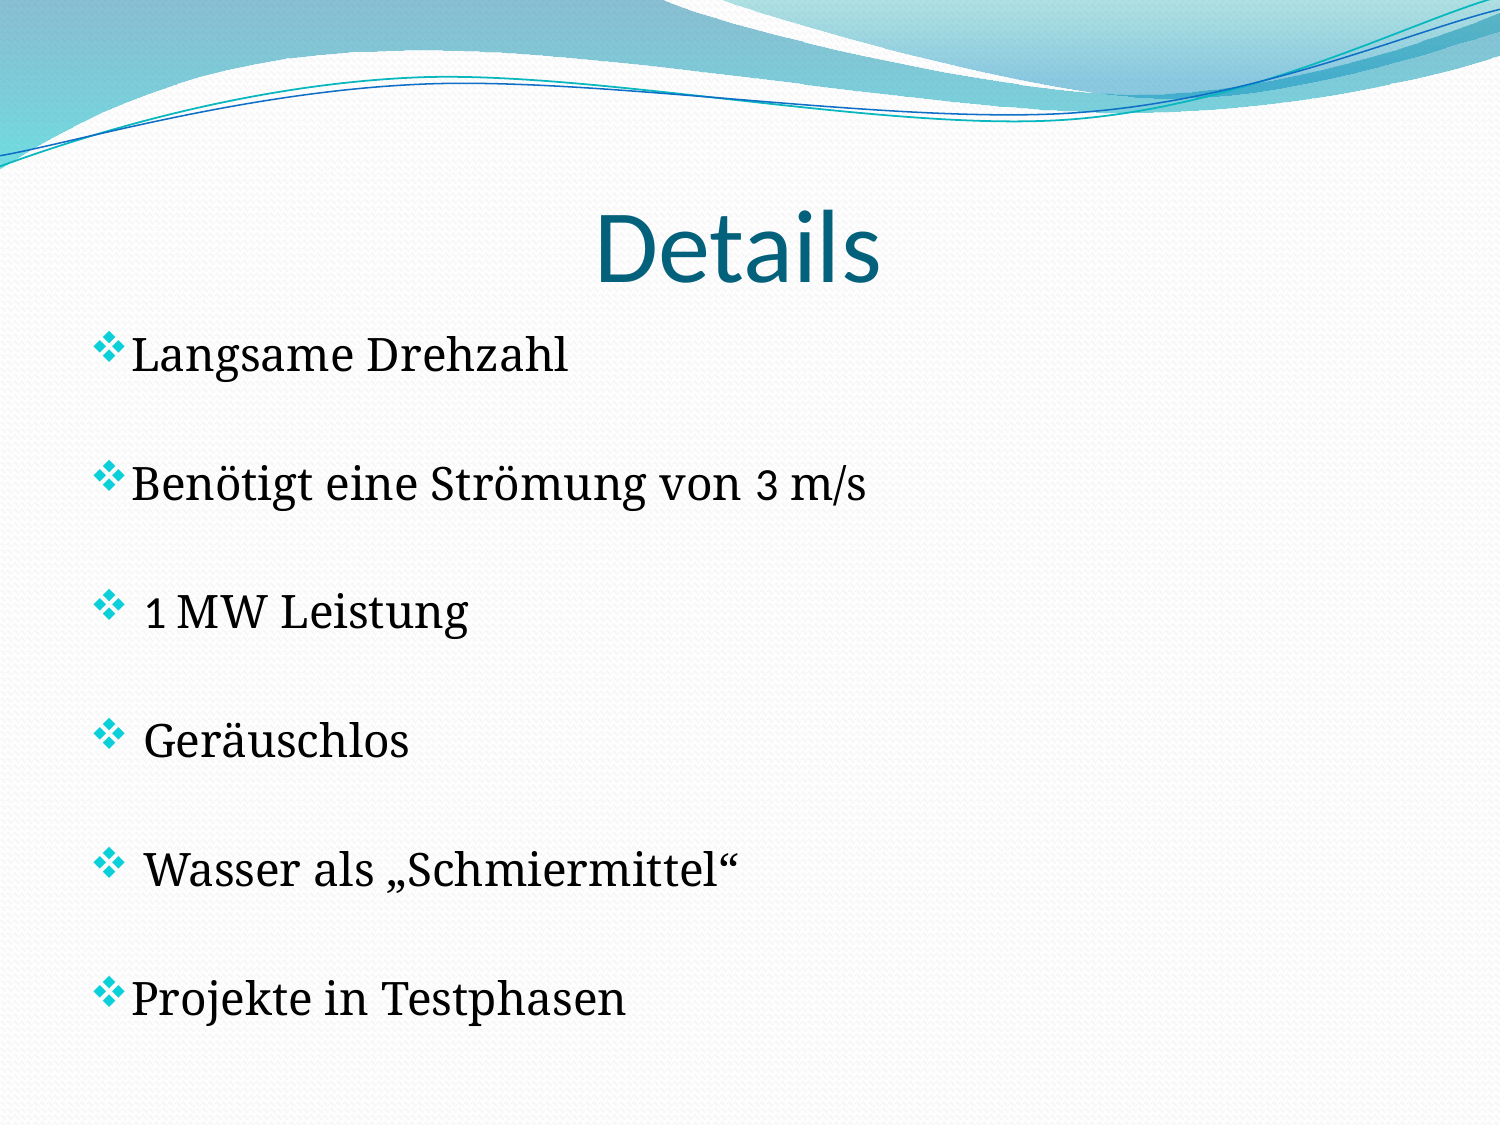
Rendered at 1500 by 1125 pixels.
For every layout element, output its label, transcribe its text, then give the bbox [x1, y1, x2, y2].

title Details [75, 115, 1425, 303]
list Langsame Drehzahl Benötigt eine Strömung von 3 m/s 1 MW Leistung Geräuschlos Wasser als „Schmiermittel“ Projekte in Testphasen [75, 317, 1425, 1038]
